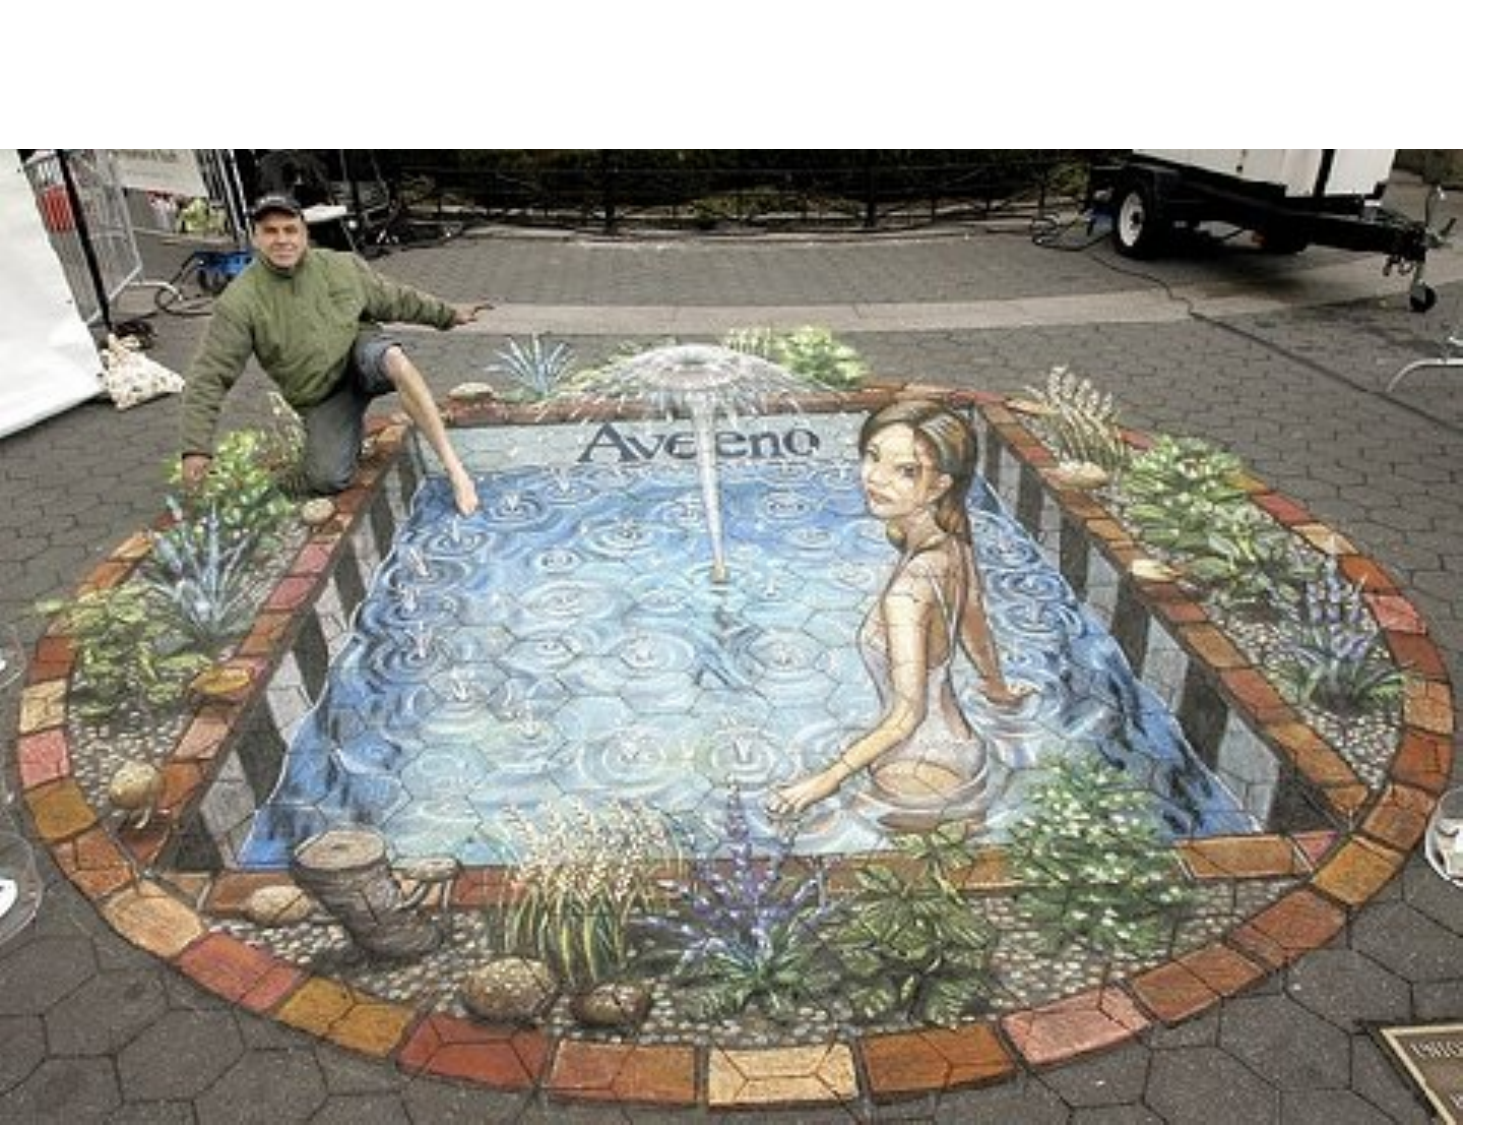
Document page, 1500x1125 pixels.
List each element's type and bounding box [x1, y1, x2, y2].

picture [0, 149, 1463, 1125]
